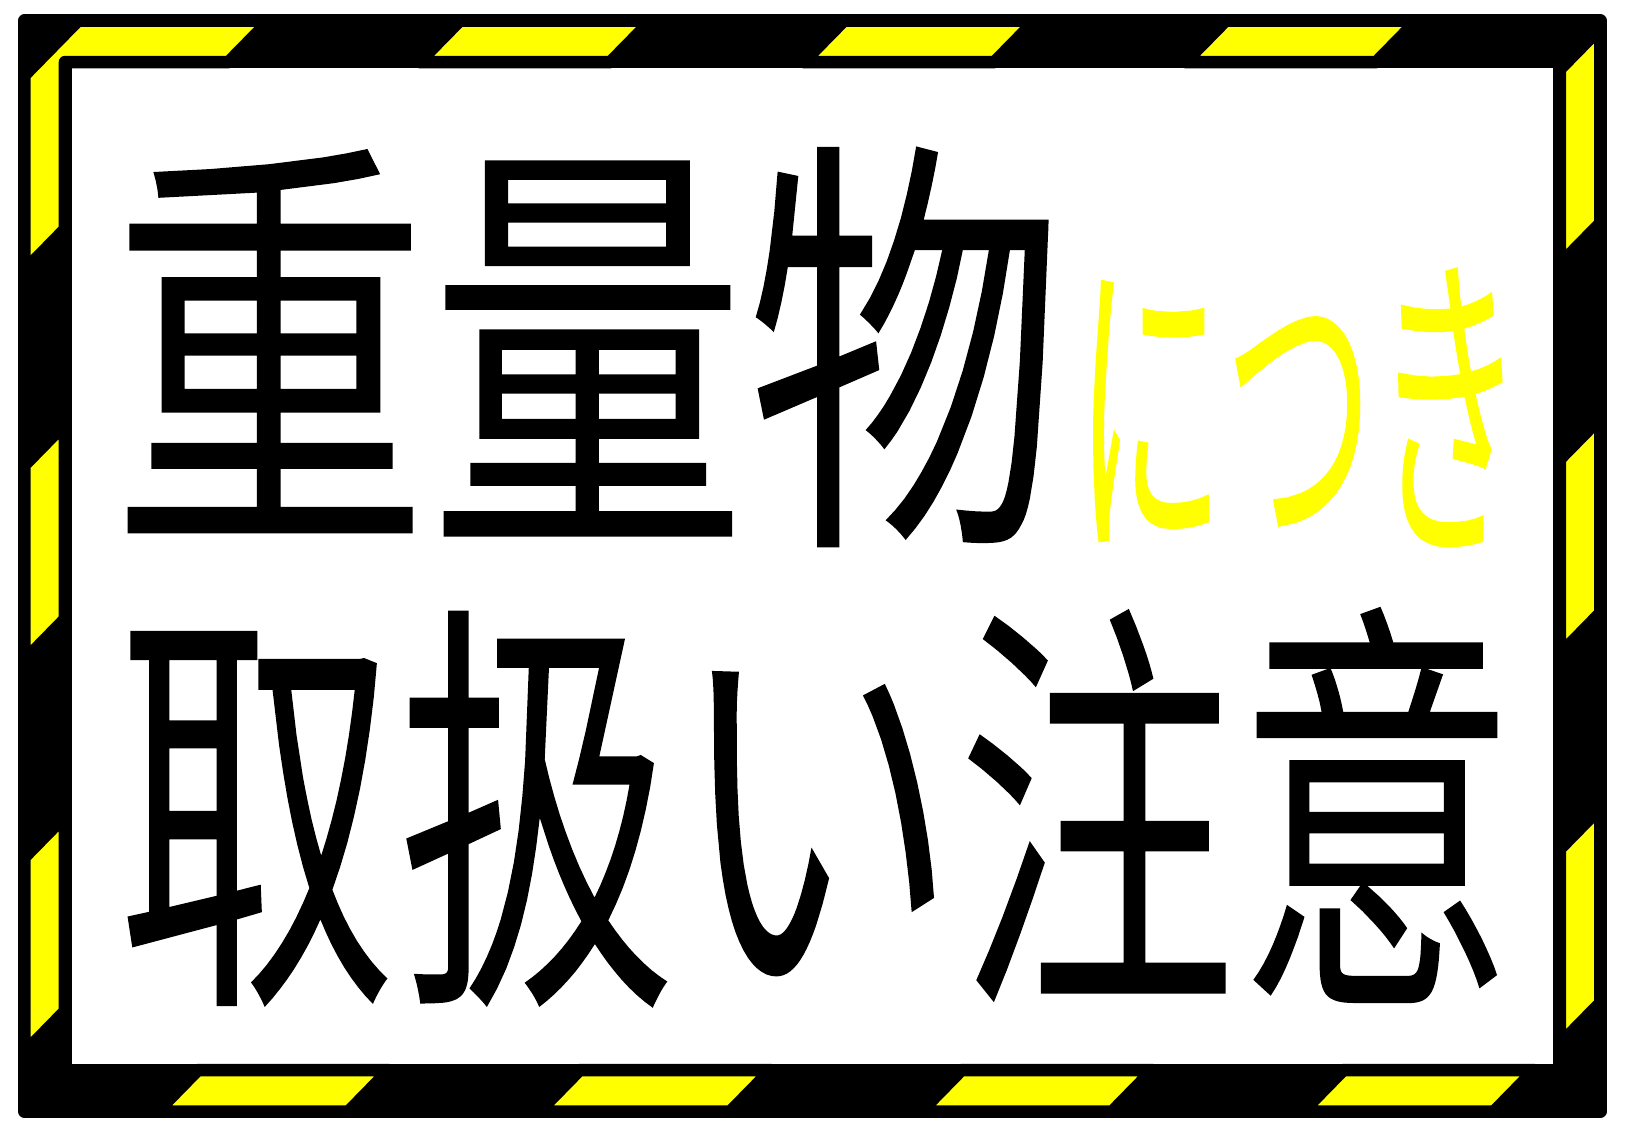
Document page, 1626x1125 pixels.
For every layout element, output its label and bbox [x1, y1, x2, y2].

text_box [24, 20, 1601, 1112]
